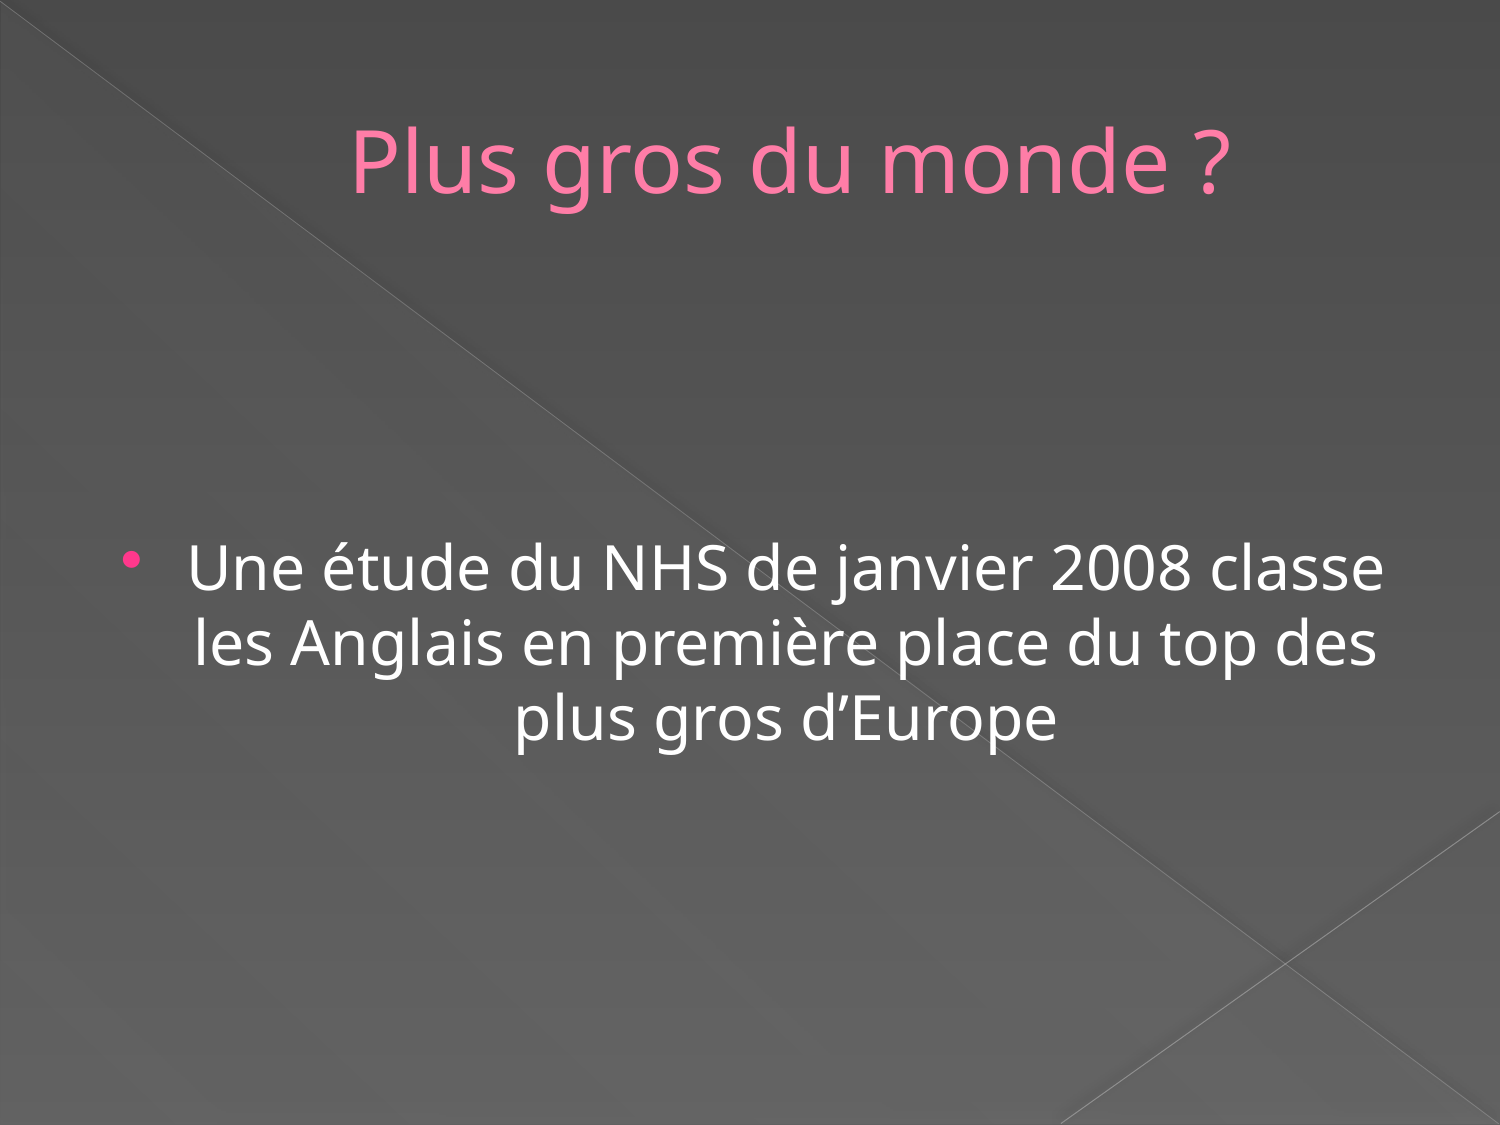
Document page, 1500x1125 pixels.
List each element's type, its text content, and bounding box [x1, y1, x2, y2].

title Plus gros du monde ? [75, 43, 1425, 274]
list Une étude du NHS de janvier 2008 classe les Anglais en première place du top des plus gros d’Europe [75, 308, 1425, 1059]
